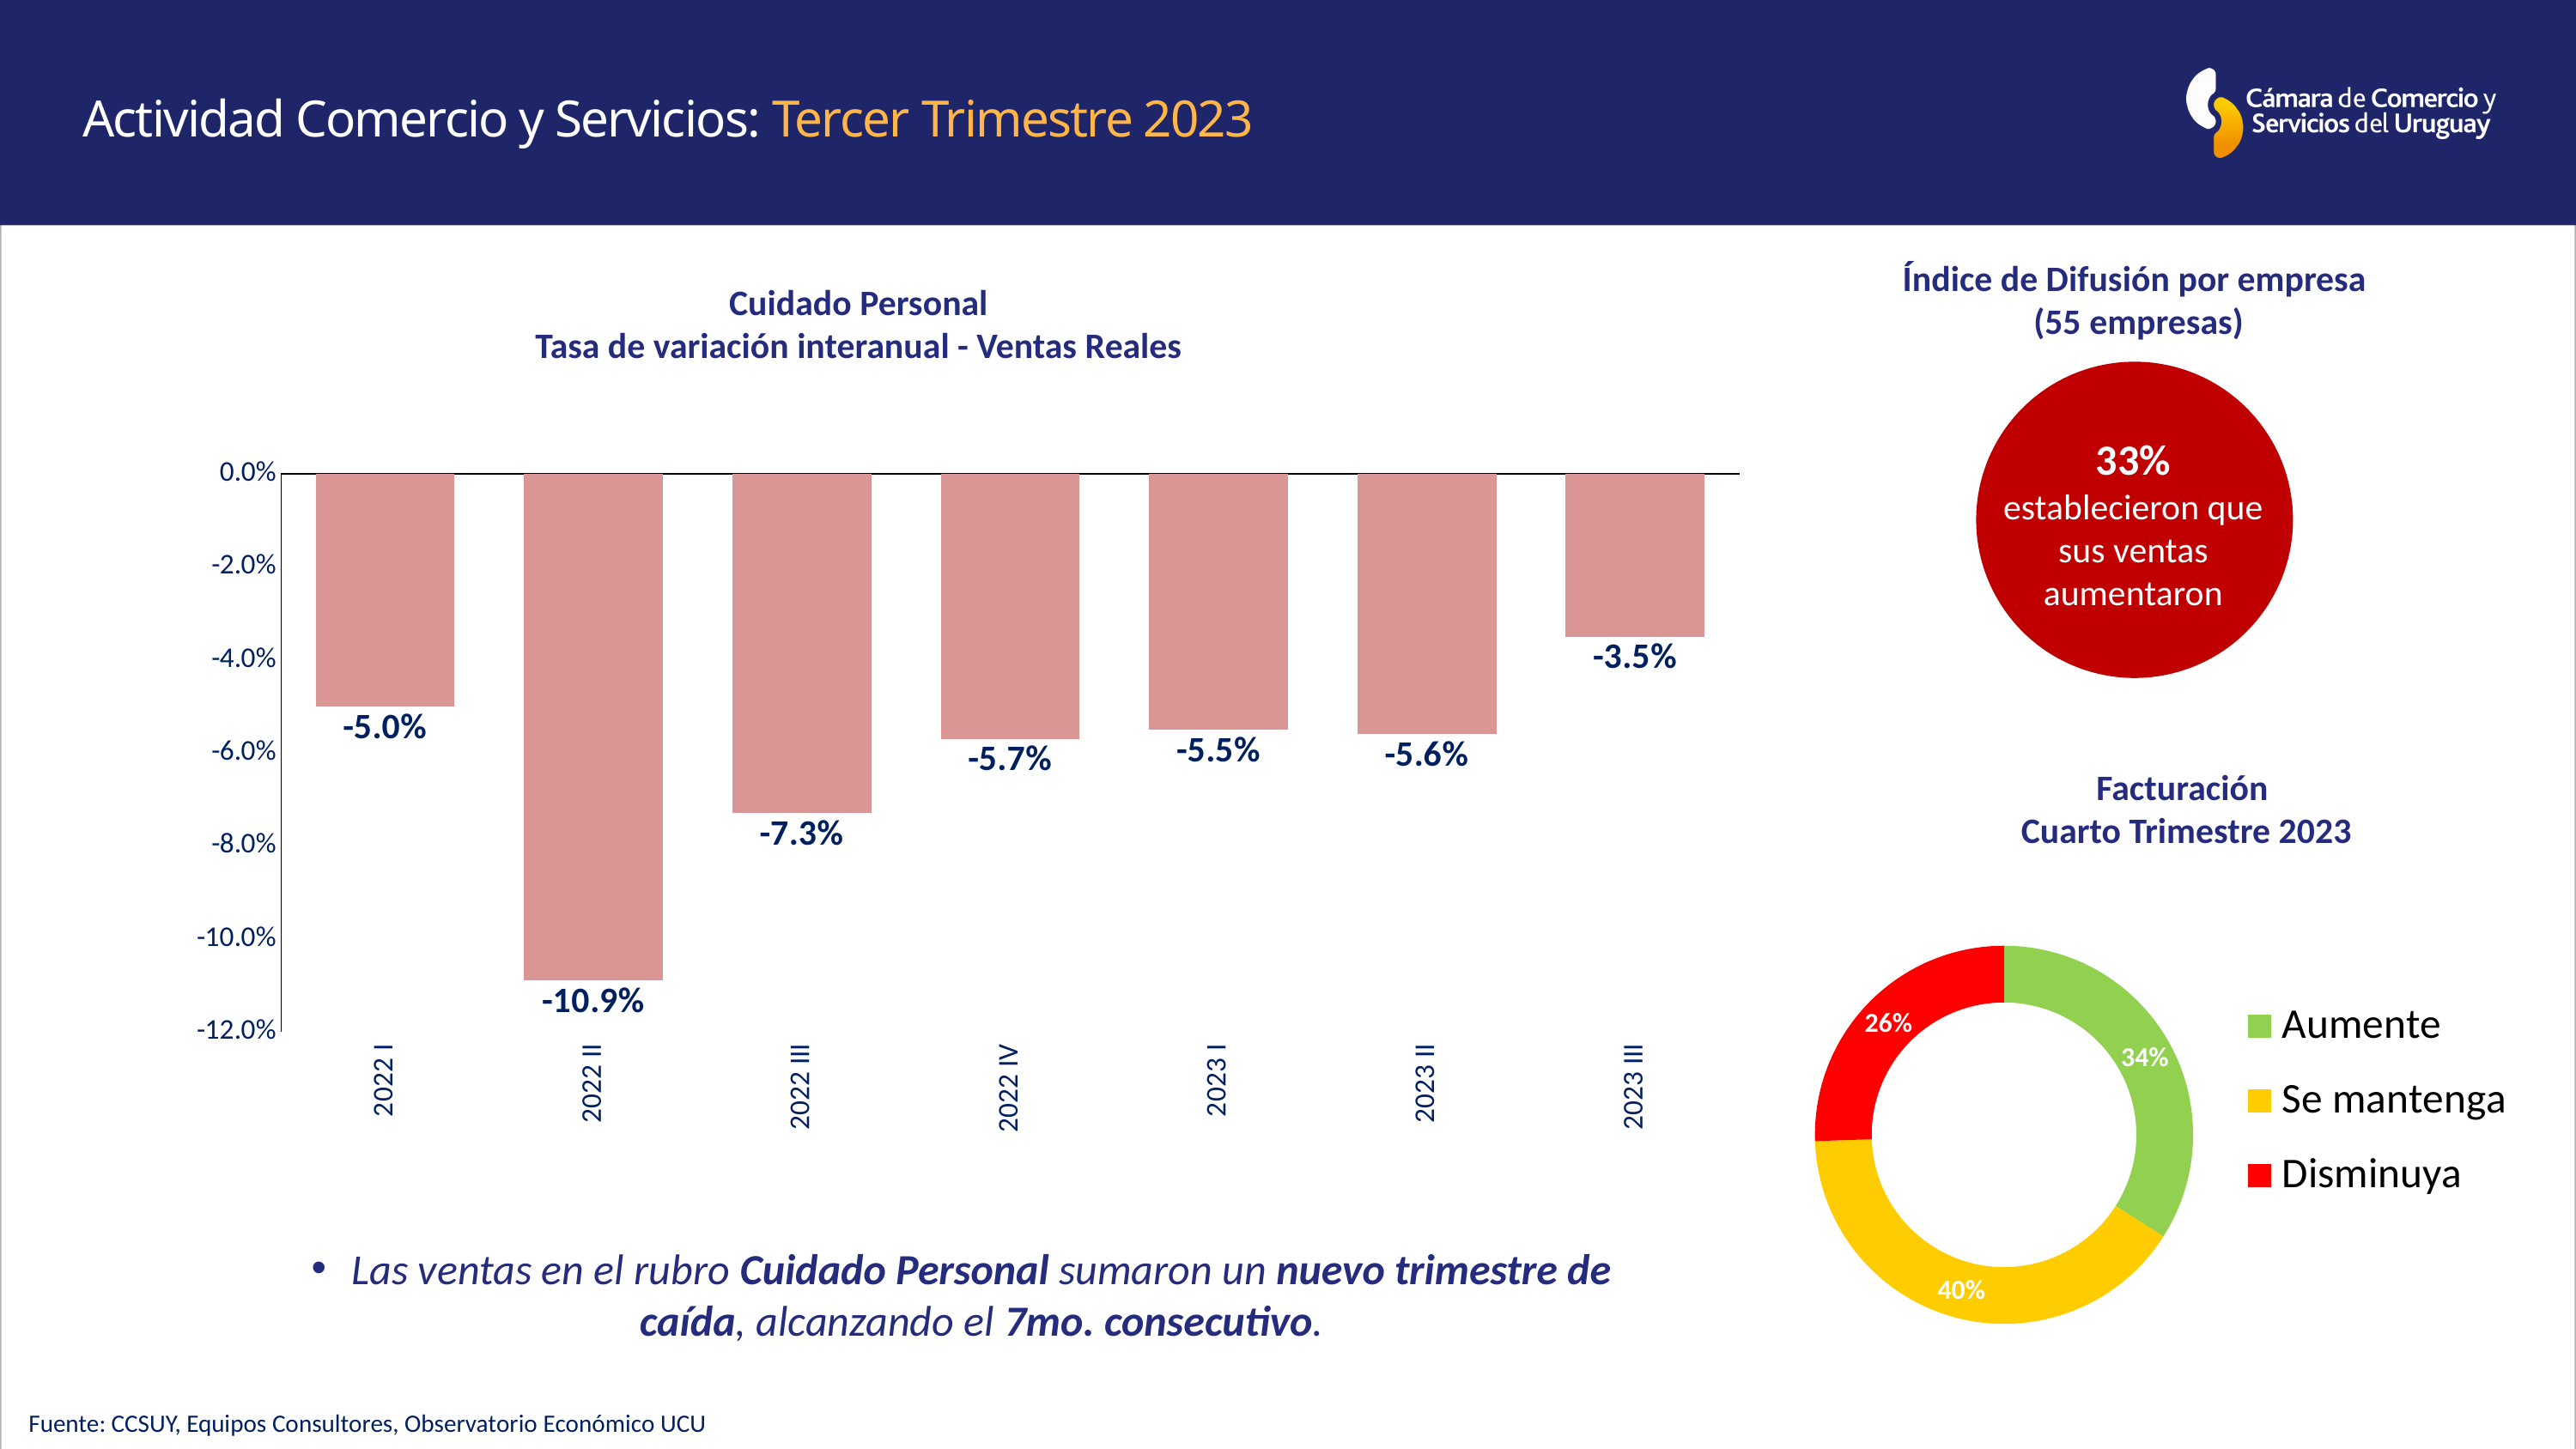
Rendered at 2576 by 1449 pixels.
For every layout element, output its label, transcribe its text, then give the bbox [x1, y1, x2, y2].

text_box Facturación Cuarto Trimestre 2023 [1747, 758, 2576, 858]
text_box [0, 0, 2576, 226]
text_box Las ventas en el rubro Cuidado Personal sumaron un nuevo trimestre de caída, alcanzando el 7mo. consecutivo. [246, 1234, 1676, 1351]
text_box Índice de Difusión por empresa (55 empresas) [1651, 249, 2576, 348]
text_box Fuente: CCSUY, Equipos Consultores, Observatorio Económico UCU [0, 1372, 707, 1438]
chart [65, 361, 1741, 1173]
picture [2186, 67, 2497, 158]
text_box Cuidado Personal Tasa de variación interanual - Ventas Reales [375, 273, 1342, 360]
picture [1771, 916, 2544, 1406]
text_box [1976, 361, 2293, 679]
text_box Actividad Comercio y Servicios: Tercer Trimestre 2023 [82, 82, 1909, 148]
